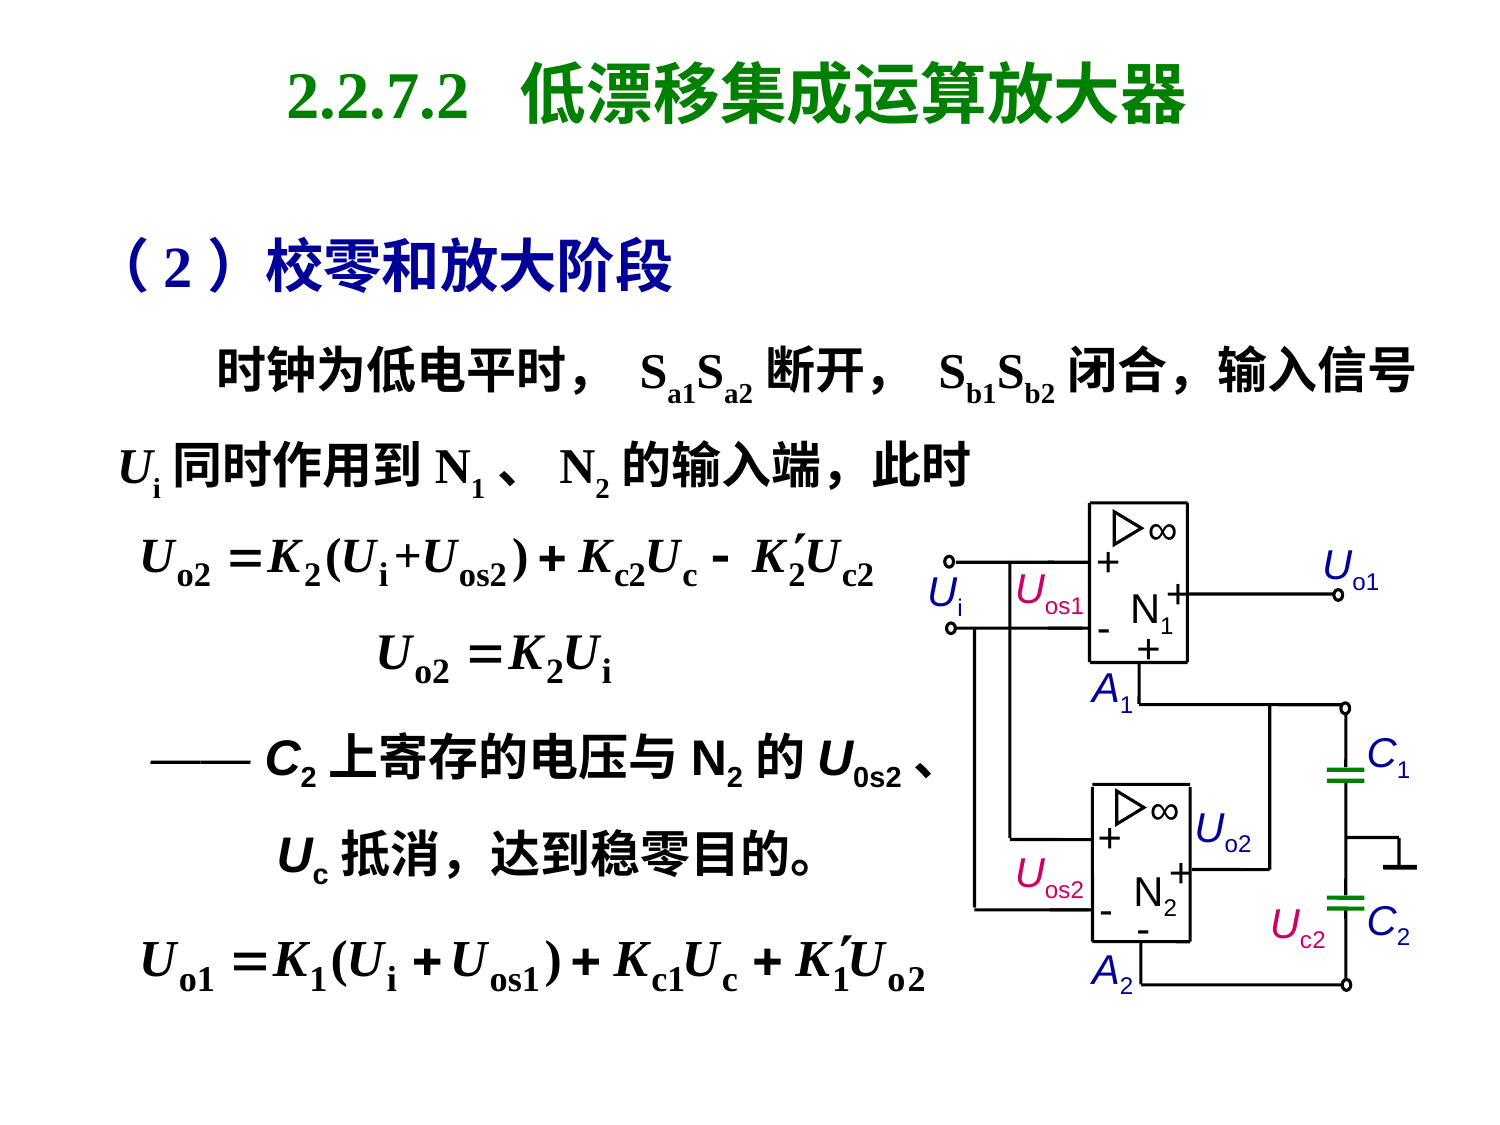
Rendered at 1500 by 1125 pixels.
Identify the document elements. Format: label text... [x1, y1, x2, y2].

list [135, 526, 881, 595]
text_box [926, 502, 1419, 1000]
text_box —— C2上寄存的电压与N2的U0s2、 Uc抵消，达到稳零目的。 [135, 704, 921, 898]
title 2.2.7.2 低漂移集成运算放大器 [40, 18, 1392, 207]
list （2）校零和放大阶段 时钟为低电平时， Sa1Sa2断开， Sb1Sb2闭合，输入信号 Ui同时作用到N1、N2的输入端，此时 [76, 207, 1500, 951]
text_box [371, 621, 621, 692]
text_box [135, 928, 921, 1000]
